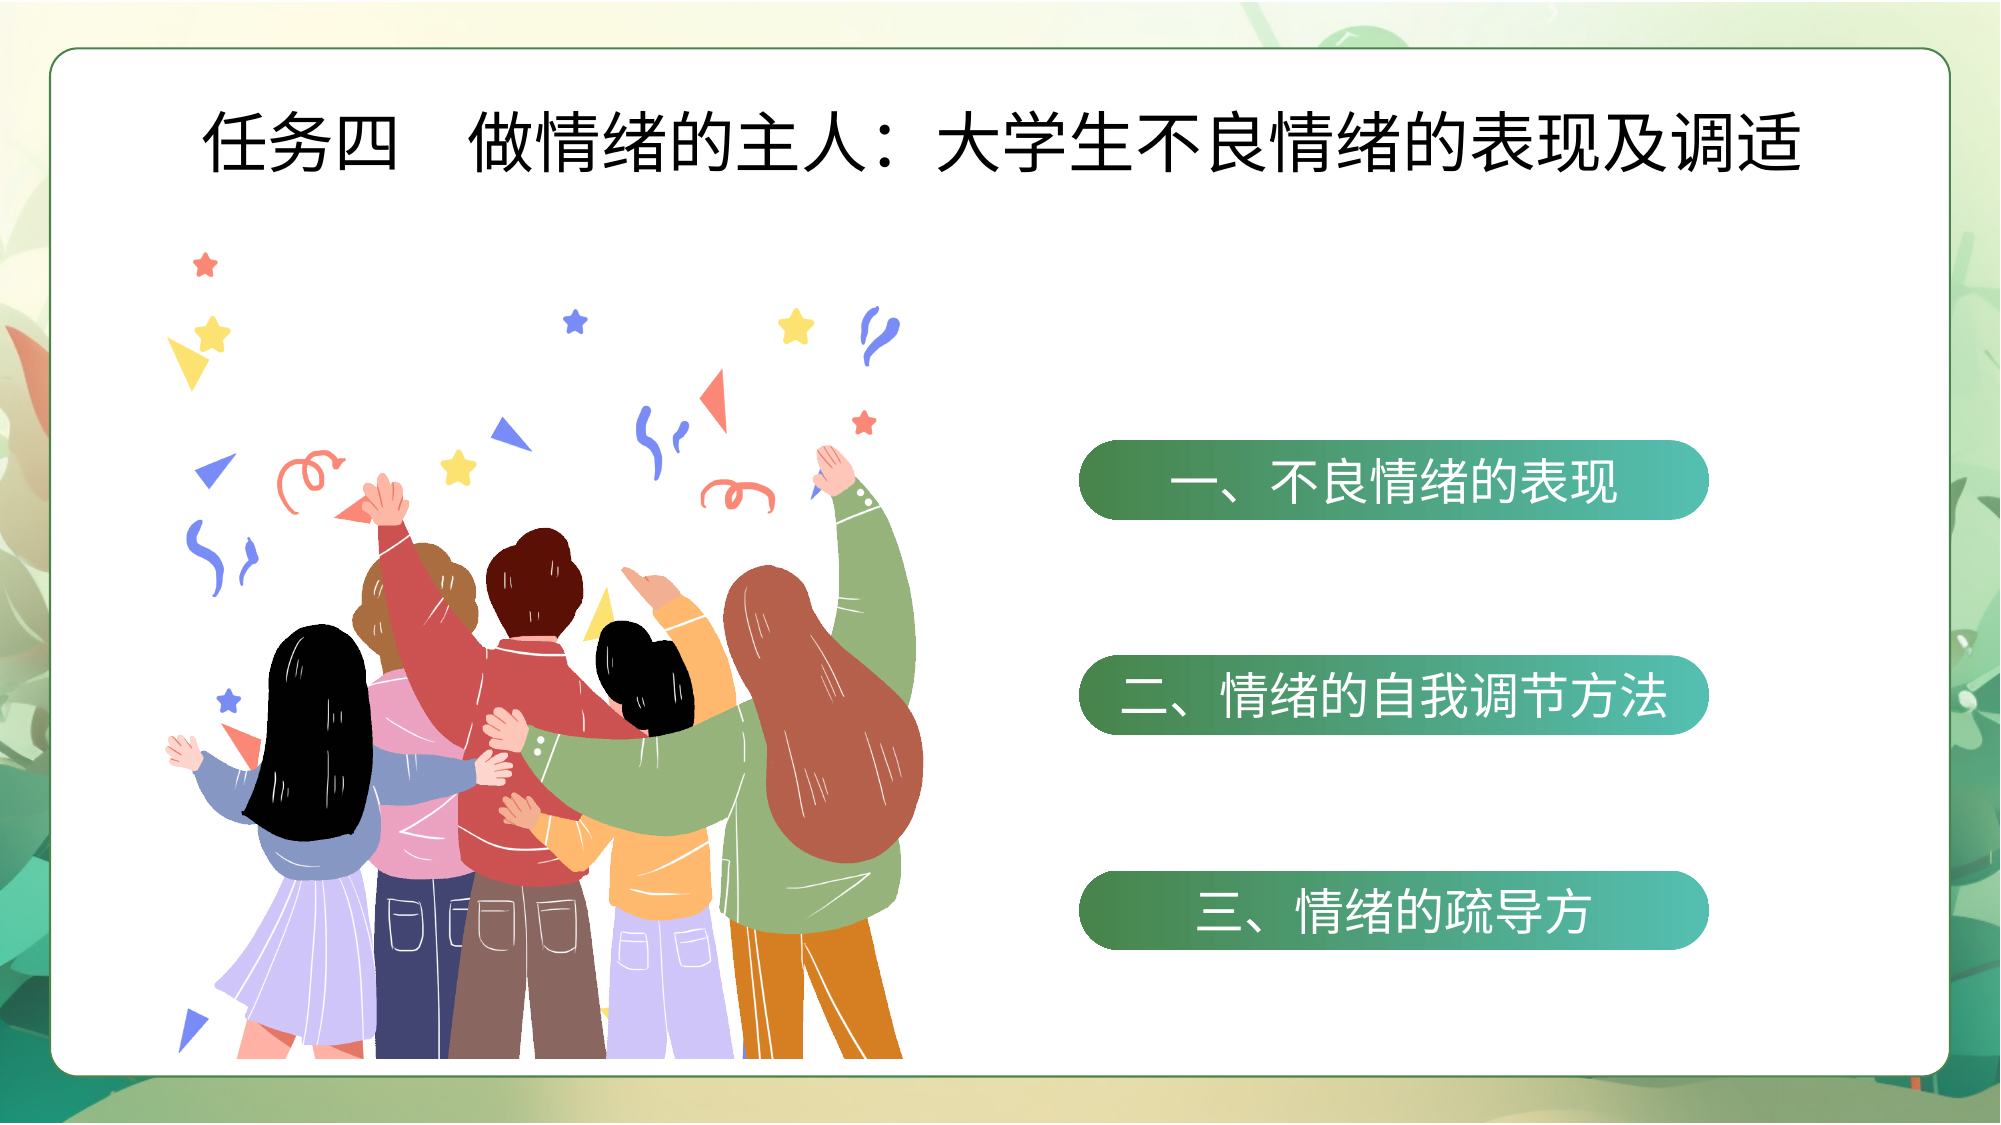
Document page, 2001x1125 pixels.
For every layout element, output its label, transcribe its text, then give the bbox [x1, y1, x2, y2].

text_box 任务四 做情绪的主人：大学生不良情绪的表现及调适 [169, 93, 1835, 189]
text_box 三、情绪的疏导方 [1078, 869, 1711, 951]
picture [0, 2, 2000, 1123]
text_box 一、不良情绪的表现 [1078, 439, 1711, 521]
text_box 二、情绪的自我调节方法 [1078, 654, 1711, 736]
